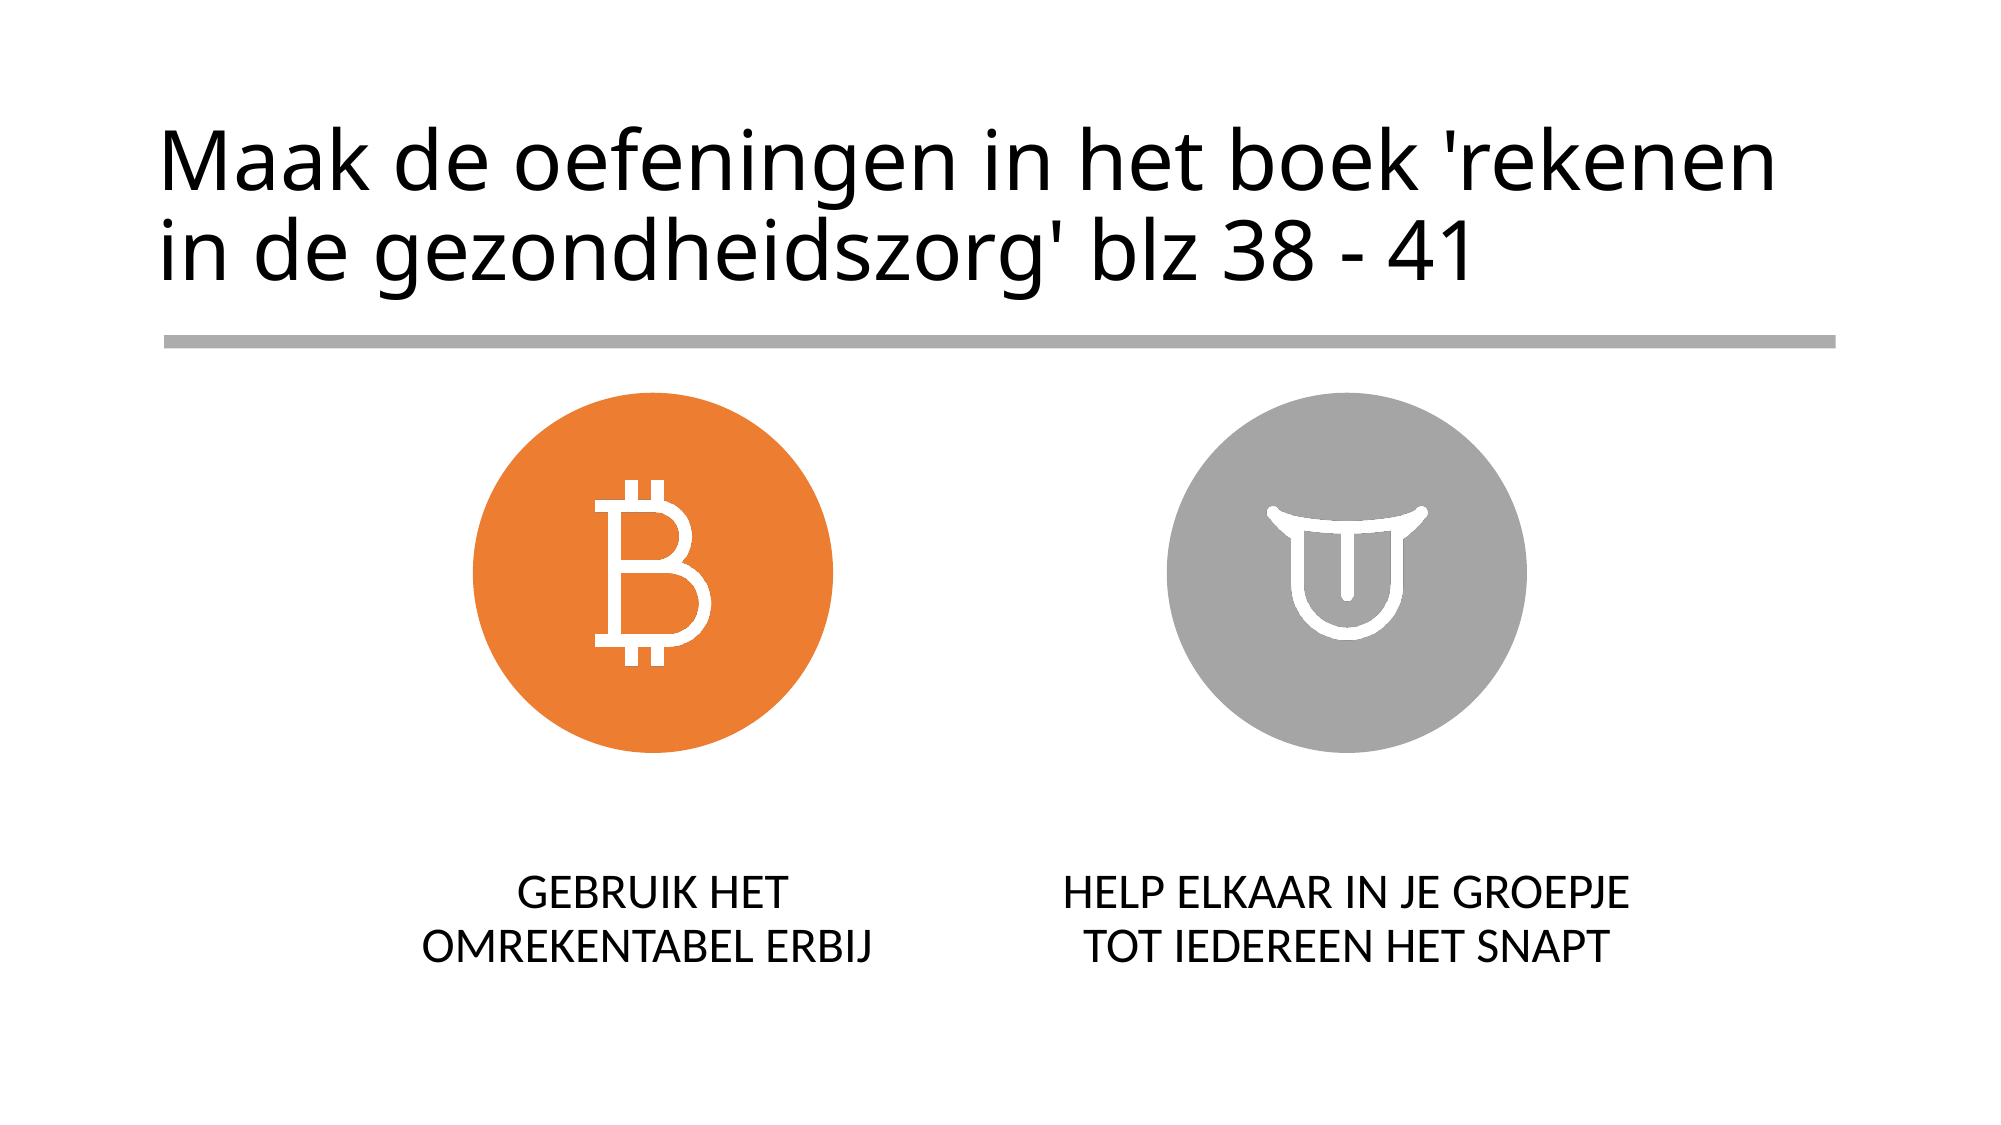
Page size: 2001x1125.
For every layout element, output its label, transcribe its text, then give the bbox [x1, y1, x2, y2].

text_box [163, 334, 1837, 349]
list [164, 391, 1836, 985]
title Maak de oefeningen in het boek 'rekenen in de gezondheidszorg' blz 38 - 41 [142, 99, 1858, 317]
